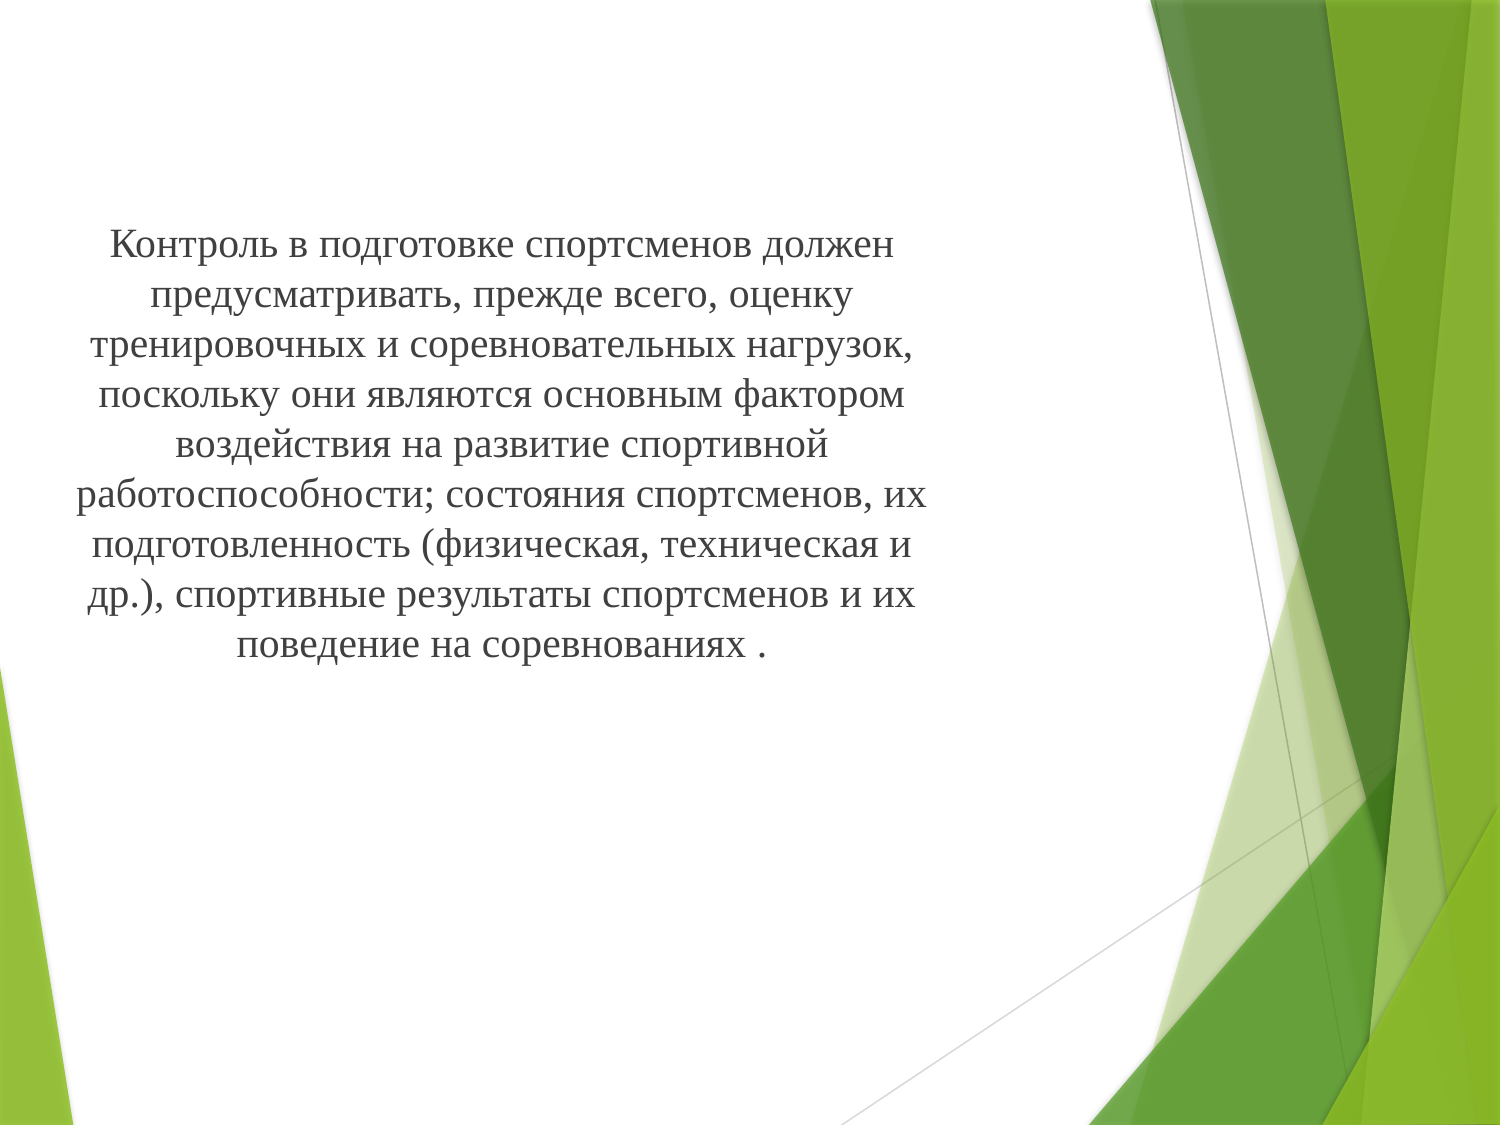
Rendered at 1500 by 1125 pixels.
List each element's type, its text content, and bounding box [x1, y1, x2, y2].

list Контроль в подготовке спортсменов должен предусматривать, прежде всего, оценку тренировочных и соревновательных нагрузок, поскольку они являются основным фактором воздействия на развитие спортивной работоспособности; состояния спортсменов, их подготовленность (физическая, техническая и др.), спортивные результаты спортсменов и их поведение на соревнованиях . [53, 208, 951, 1071]
title [99, 99, 1142, 317]
